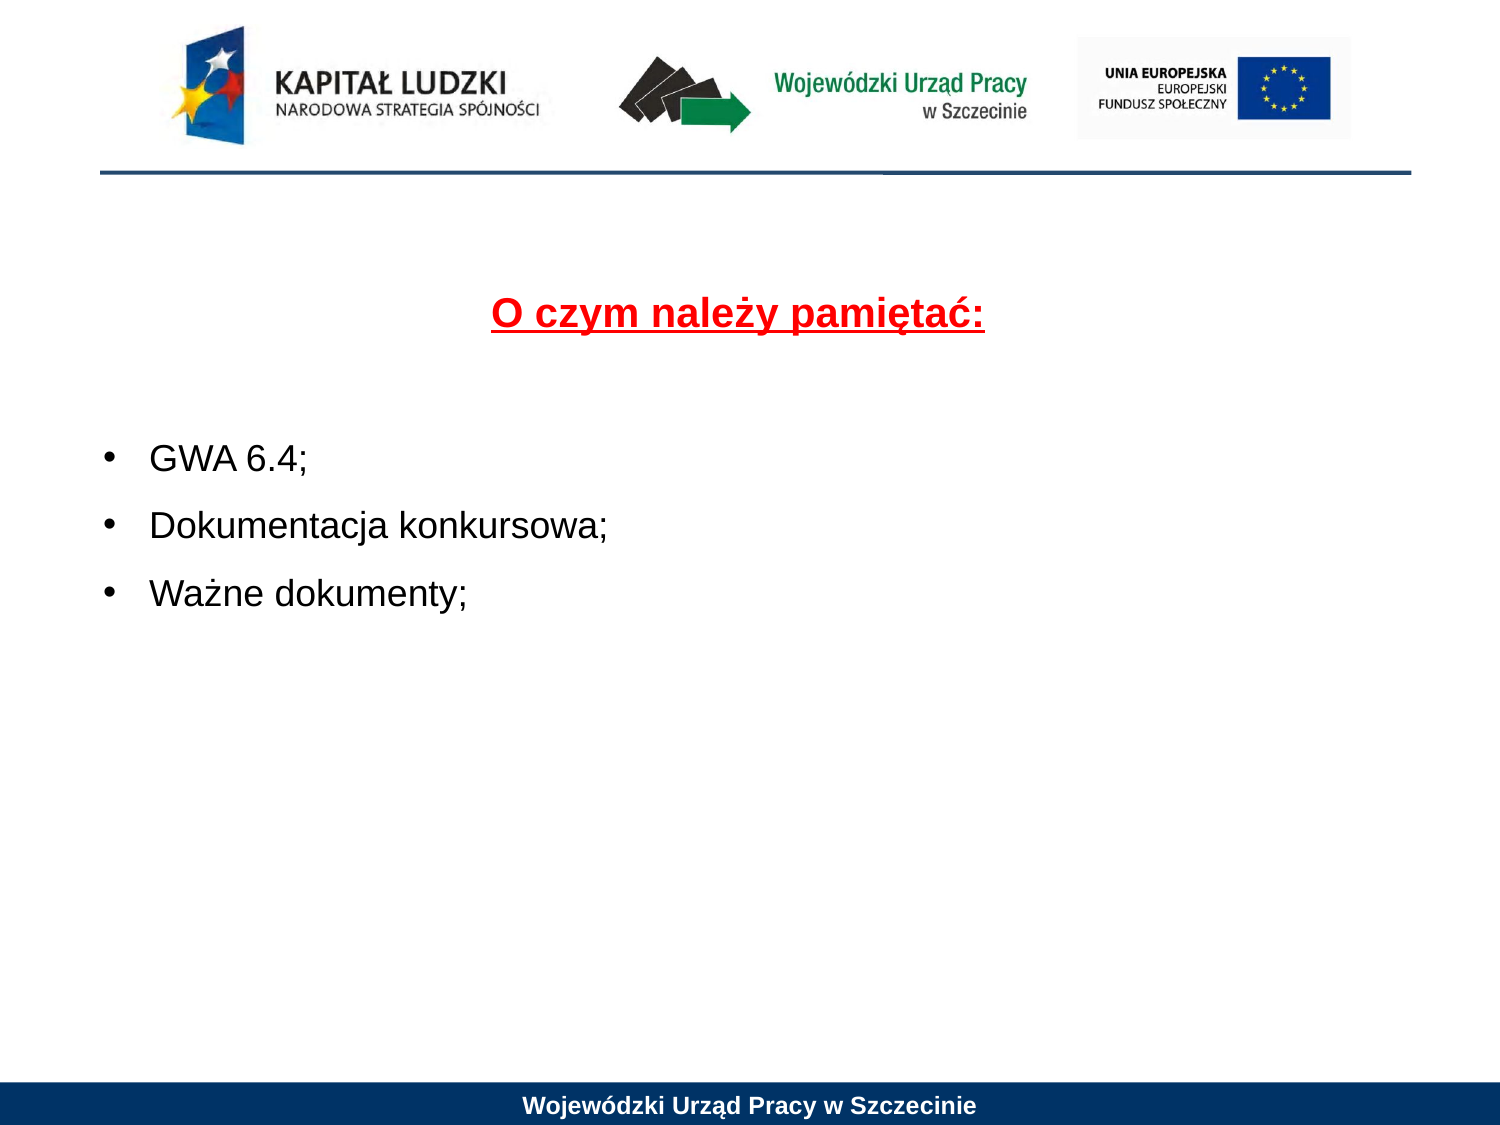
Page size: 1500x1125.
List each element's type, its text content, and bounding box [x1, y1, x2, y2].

picture [159, 24, 1353, 149]
text_box O czym należy pamiętać: GWA 6.4; Dokumentacja konkursowa; Ważne dokumenty; [88, 278, 1388, 734]
